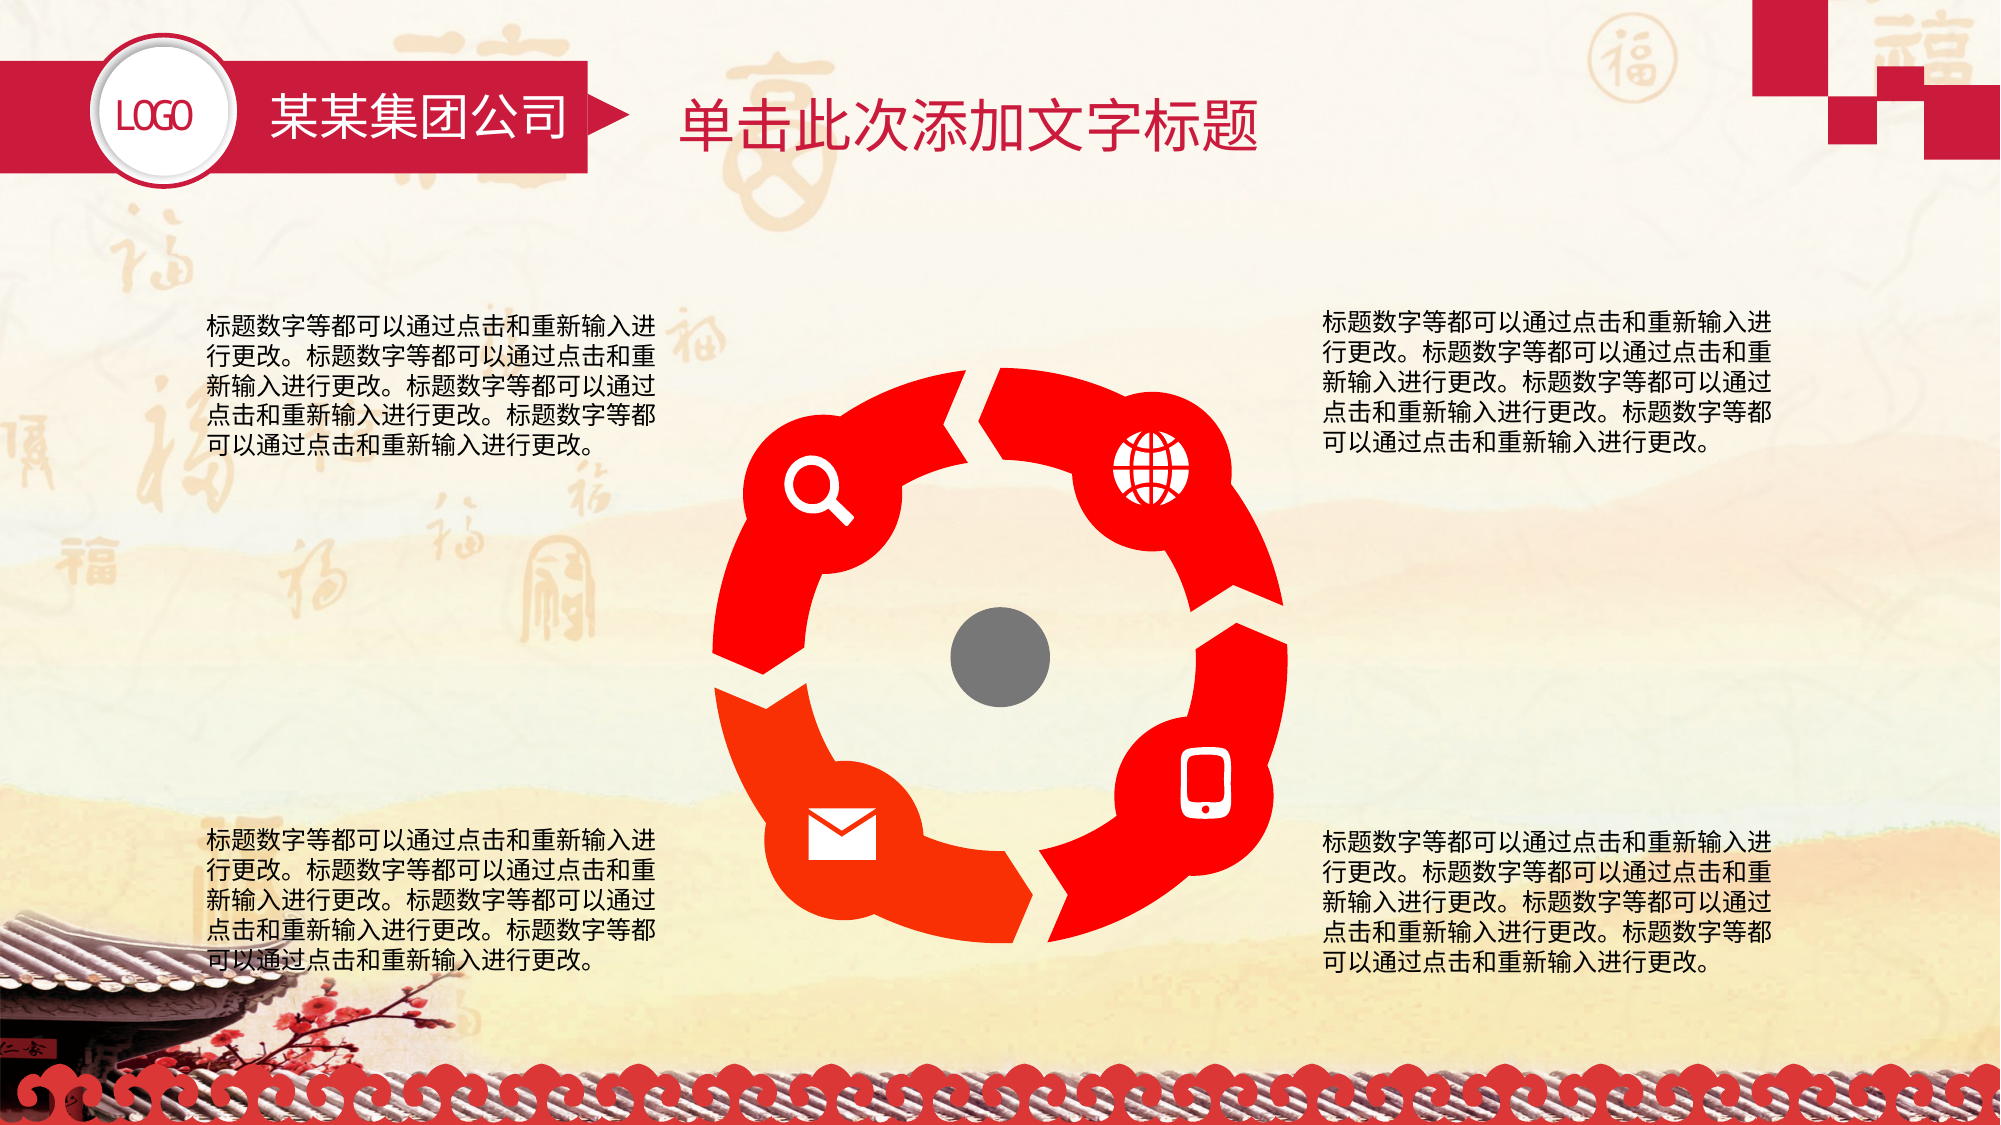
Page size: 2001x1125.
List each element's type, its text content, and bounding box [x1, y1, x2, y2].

text_box [808, 814, 876, 860]
text_box [784, 455, 854, 526]
text_box [1038, 622, 1288, 943]
text_box [808, 808, 876, 831]
text_box [1180, 747, 1232, 819]
text_box [714, 683, 1033, 944]
text_box [1168, 441, 1189, 466]
text_box [1113, 469, 1132, 494]
text_box 标题数字等都可以通过点击和重新输入进行更改。标题数字等都可以通过点击和重新输入进行更改。标题数字等都可以通过点击和重新输入进行更改。标题数字等都可以通过点击和重新输入进行更改。 [192, 817, 695, 982]
text_box 标题数字等都可以通过点击和重新输入进行更改。标题数字等都可以通过点击和重新输入进行更改。标题数字等都可以通过点击和重新输入进行更改。标题数字等都可以通过点击和重新输入进行更改。 [1307, 299, 1811, 464]
picture [1829, 0, 2000, 96]
text_box [1153, 449, 1168, 466]
text_box 标题数字等都可以通过点击和重新输入进行更改。标题数字等都可以通过点击和重新输入进行更改。标题数字等都可以通过点击和重新输入进行更改。标题数字等都可以通过点击和重新输入进行更改。 [192, 302, 695, 468]
text_box 标题数字等都可以通过点击和重新输入进行更改。标题数字等都可以通过点击和重新输入进行更改。标题数字等都可以通过点击和重新输入进行更改。标题数字等都可以通过点击和重新输入进行更改。 [1307, 819, 1811, 984]
text_box [1153, 433, 1165, 449]
picture [0, 0, 2000, 1061]
text_box [1133, 469, 1150, 486]
text_box [1126, 431, 1142, 445]
text_box [1136, 486, 1150, 505]
text_box [1153, 469, 1168, 486]
text_box [1158, 431, 1176, 445]
text_box [1153, 486, 1165, 505]
text_box [1169, 469, 1189, 495]
text_box [978, 367, 1284, 613]
text_box [1136, 432, 1150, 449]
text_box [1125, 491, 1142, 505]
text_box [1133, 450, 1150, 466]
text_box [0, 1061, 2000, 1125]
text_box [1159, 491, 1176, 506]
text_box [950, 607, 1051, 708]
text_box [1113, 442, 1133, 466]
text_box [712, 370, 968, 675]
